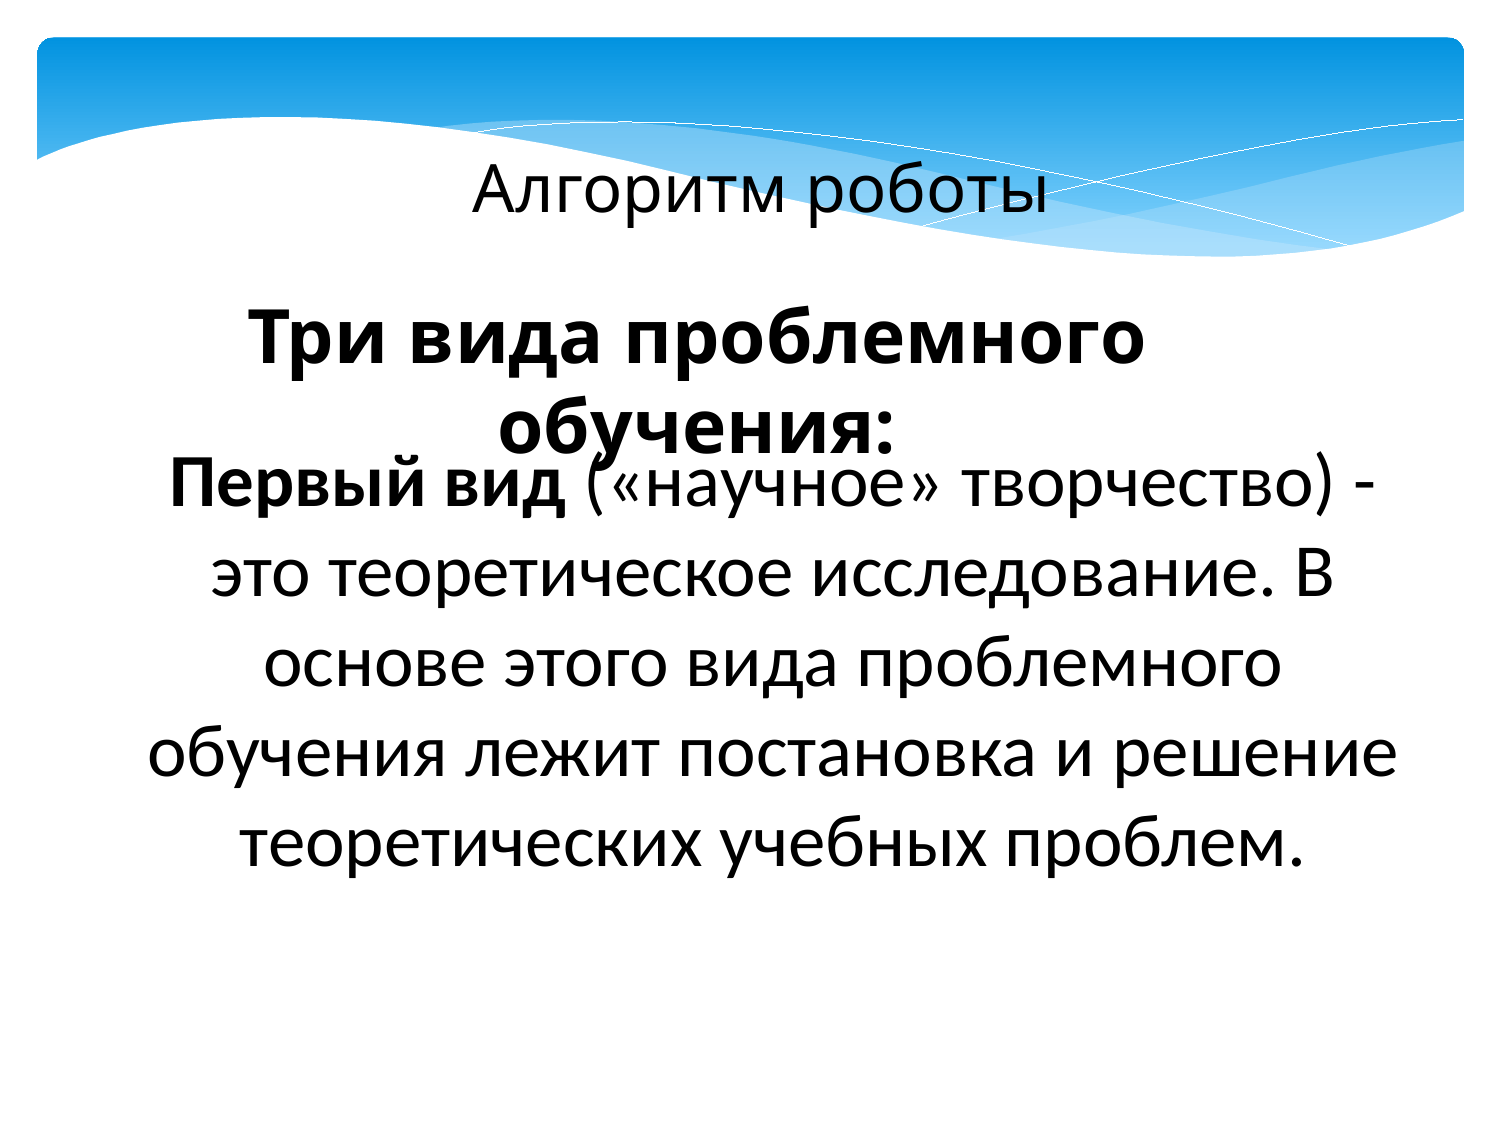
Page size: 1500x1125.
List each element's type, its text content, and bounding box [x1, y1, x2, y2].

text_box Алгоритм роботы [128, 93, 1395, 314]
text_box Первый вид («научное» творчество) - это теоретическое исследование. В основе этого вида проблемного обучения лежит постановка и решение теоретических учебных проблем. [117, 424, 1430, 890]
text_box Три вида проблемного обучения: [93, 281, 1301, 566]
